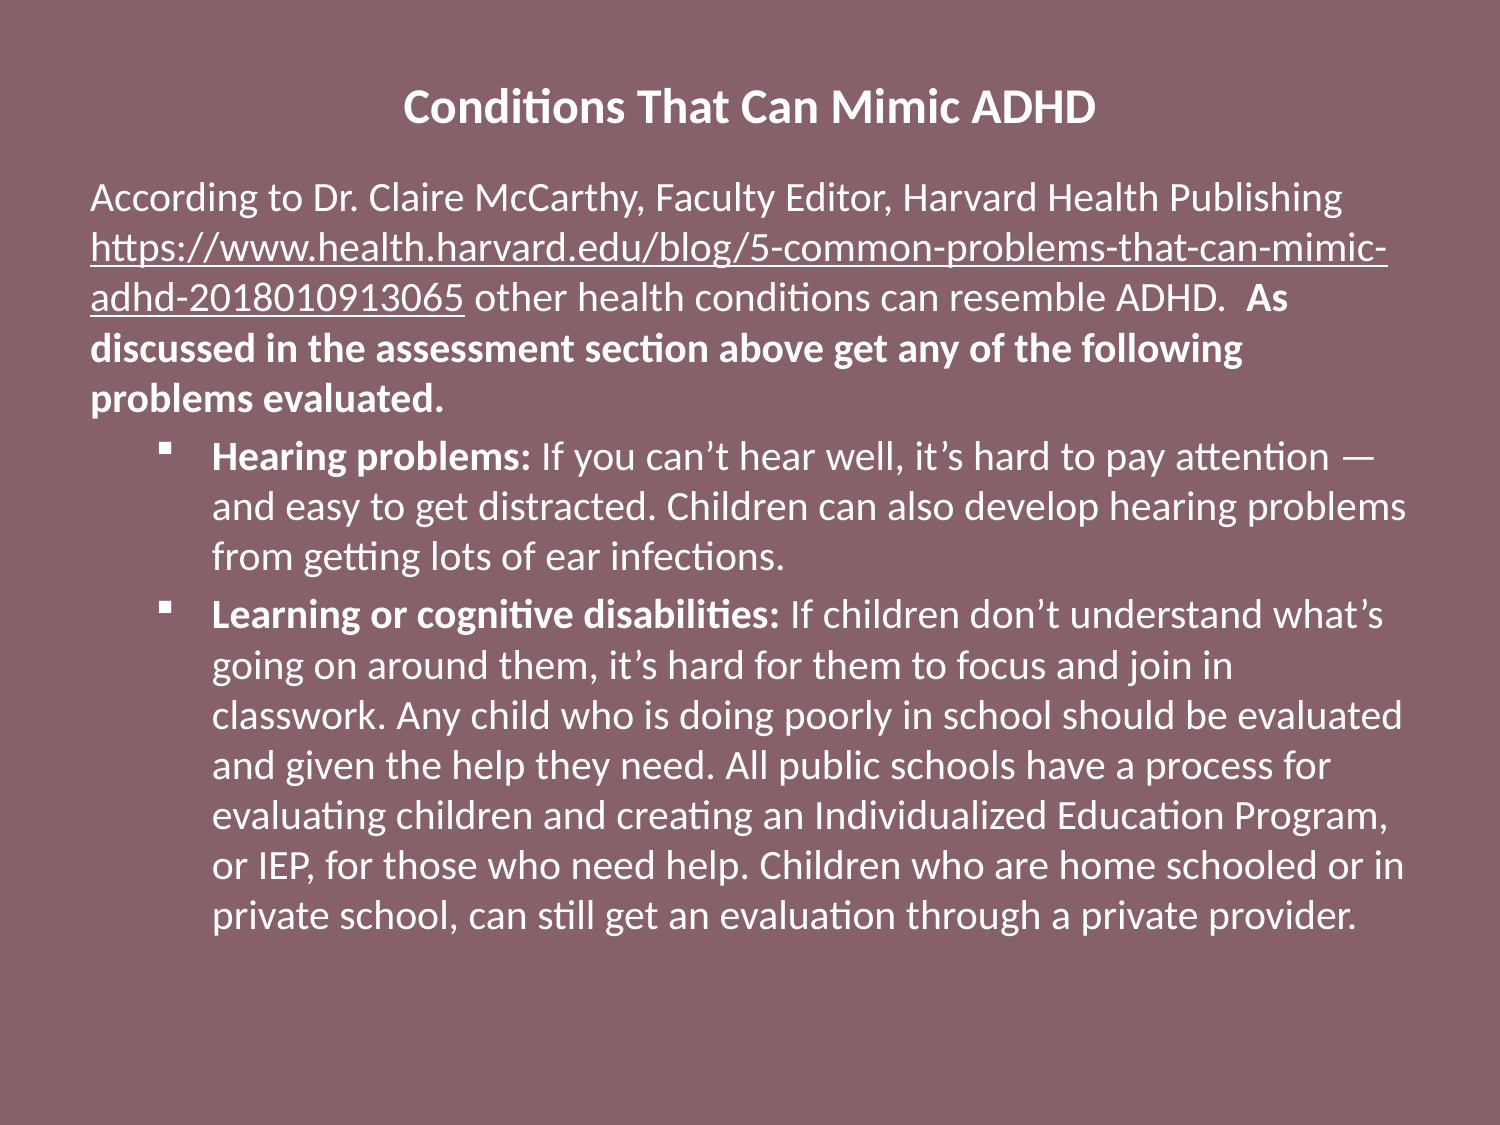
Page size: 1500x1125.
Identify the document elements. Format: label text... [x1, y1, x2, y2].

title Conditions That Can Mimic ADHD [75, 45, 1425, 162]
list According to Dr. Claire McCarthy, Faculty Editor, Harvard Health Publishing https://www.health.harvard.edu/blog/5-common-problems-that-can-mimic-adhd-2018010913065 other health conditions can resemble ADHD. As discussed in the assessment section above get any of the following problems evaluated. Hearing problems: If you can’t hear well, it’s hard to pay attention — and easy to get distracted. Children can also develop hearing problems from getting lots of ear infections. Learning or cognitive disabilities: If children don’t understand what’s going on around them, it’s hard for them to focus and join in classwork. Any child who is doing poorly in school should be evaluated and given the help they need. All public schools have a process for evaluating children and creating an Individualized Education Program, or IEP, for those who need help. Children who are home schooled or in private school, can still get an evaluation through a private provider. [75, 162, 1425, 1005]
